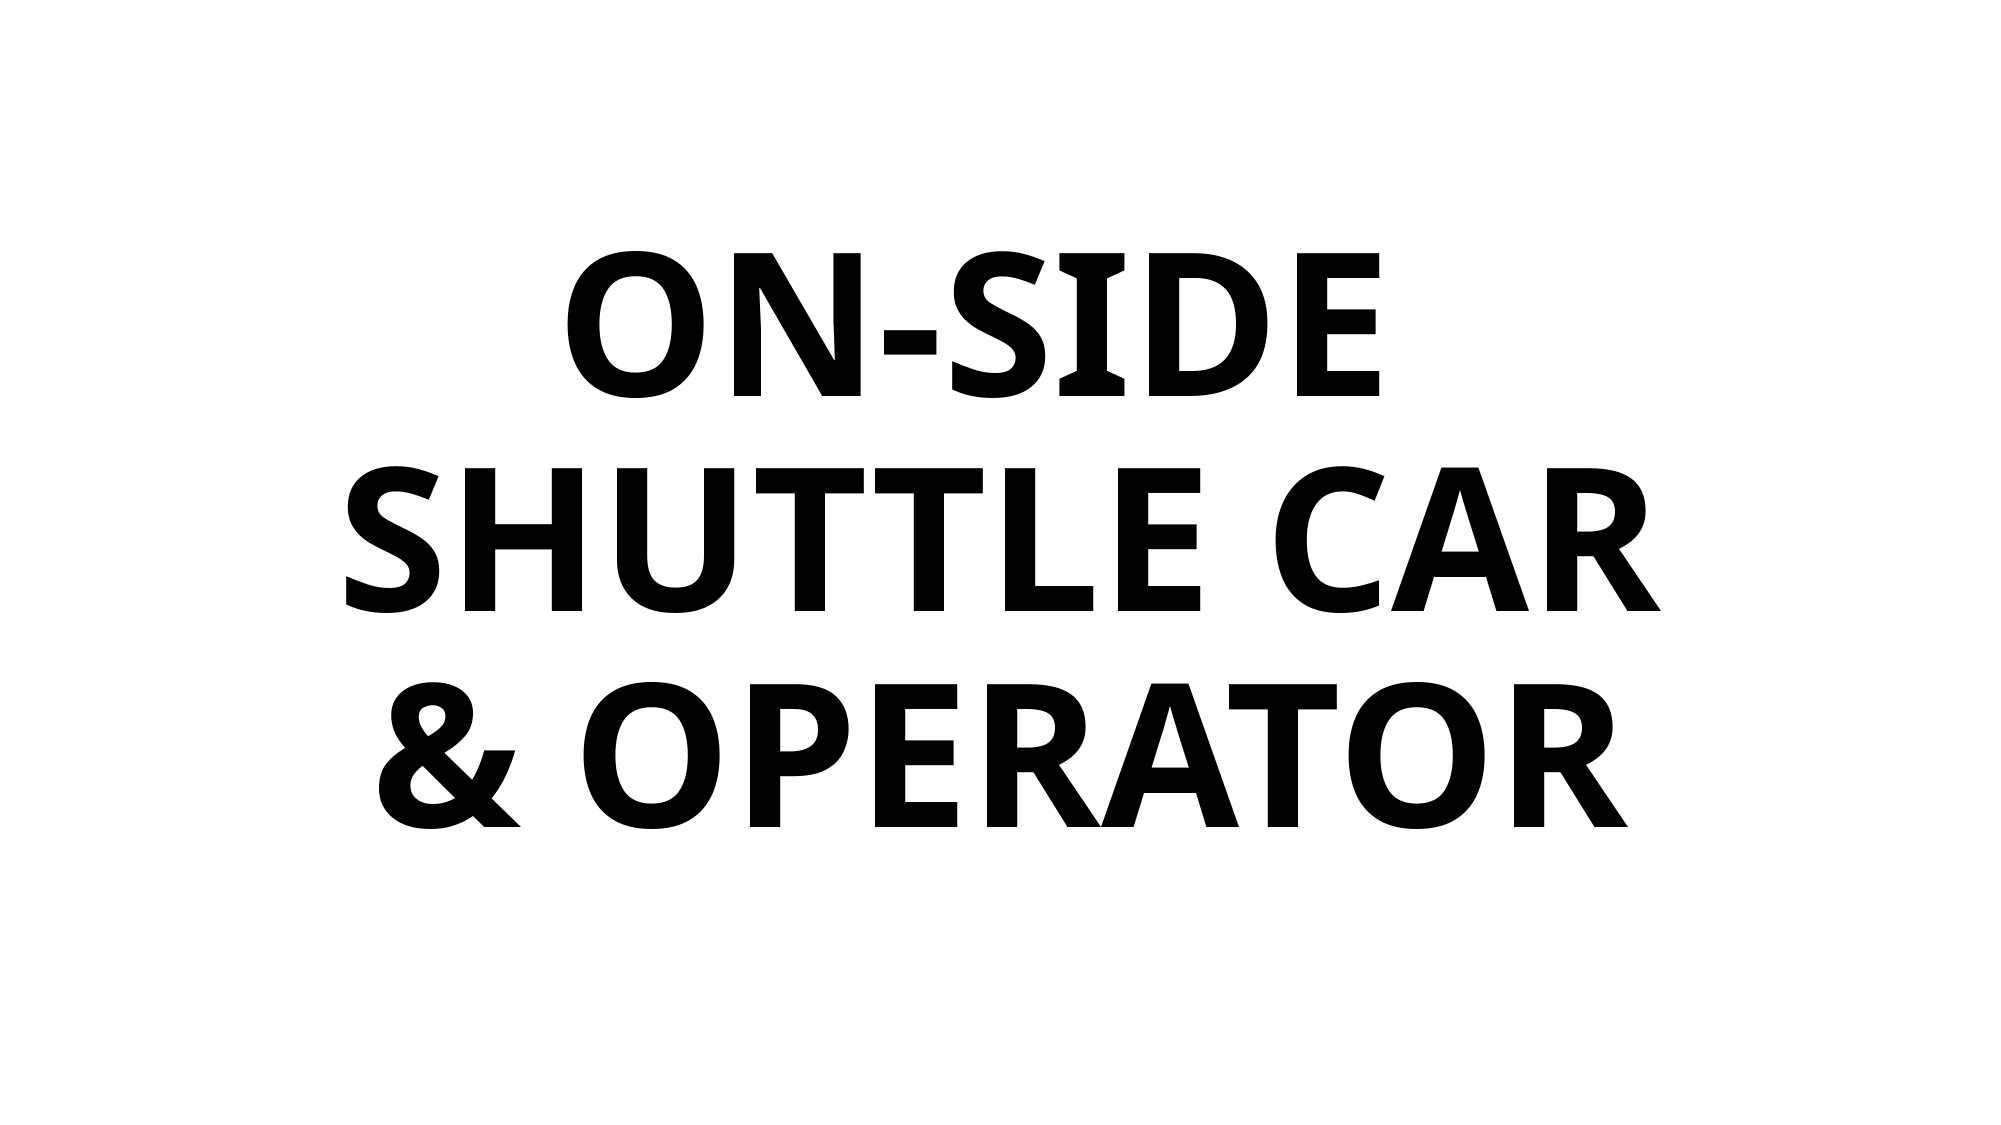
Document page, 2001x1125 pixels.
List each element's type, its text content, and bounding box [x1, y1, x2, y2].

title ON-SIDE SHUTTLE CAR & OPERATOR [137, 59, 1863, 1035]
